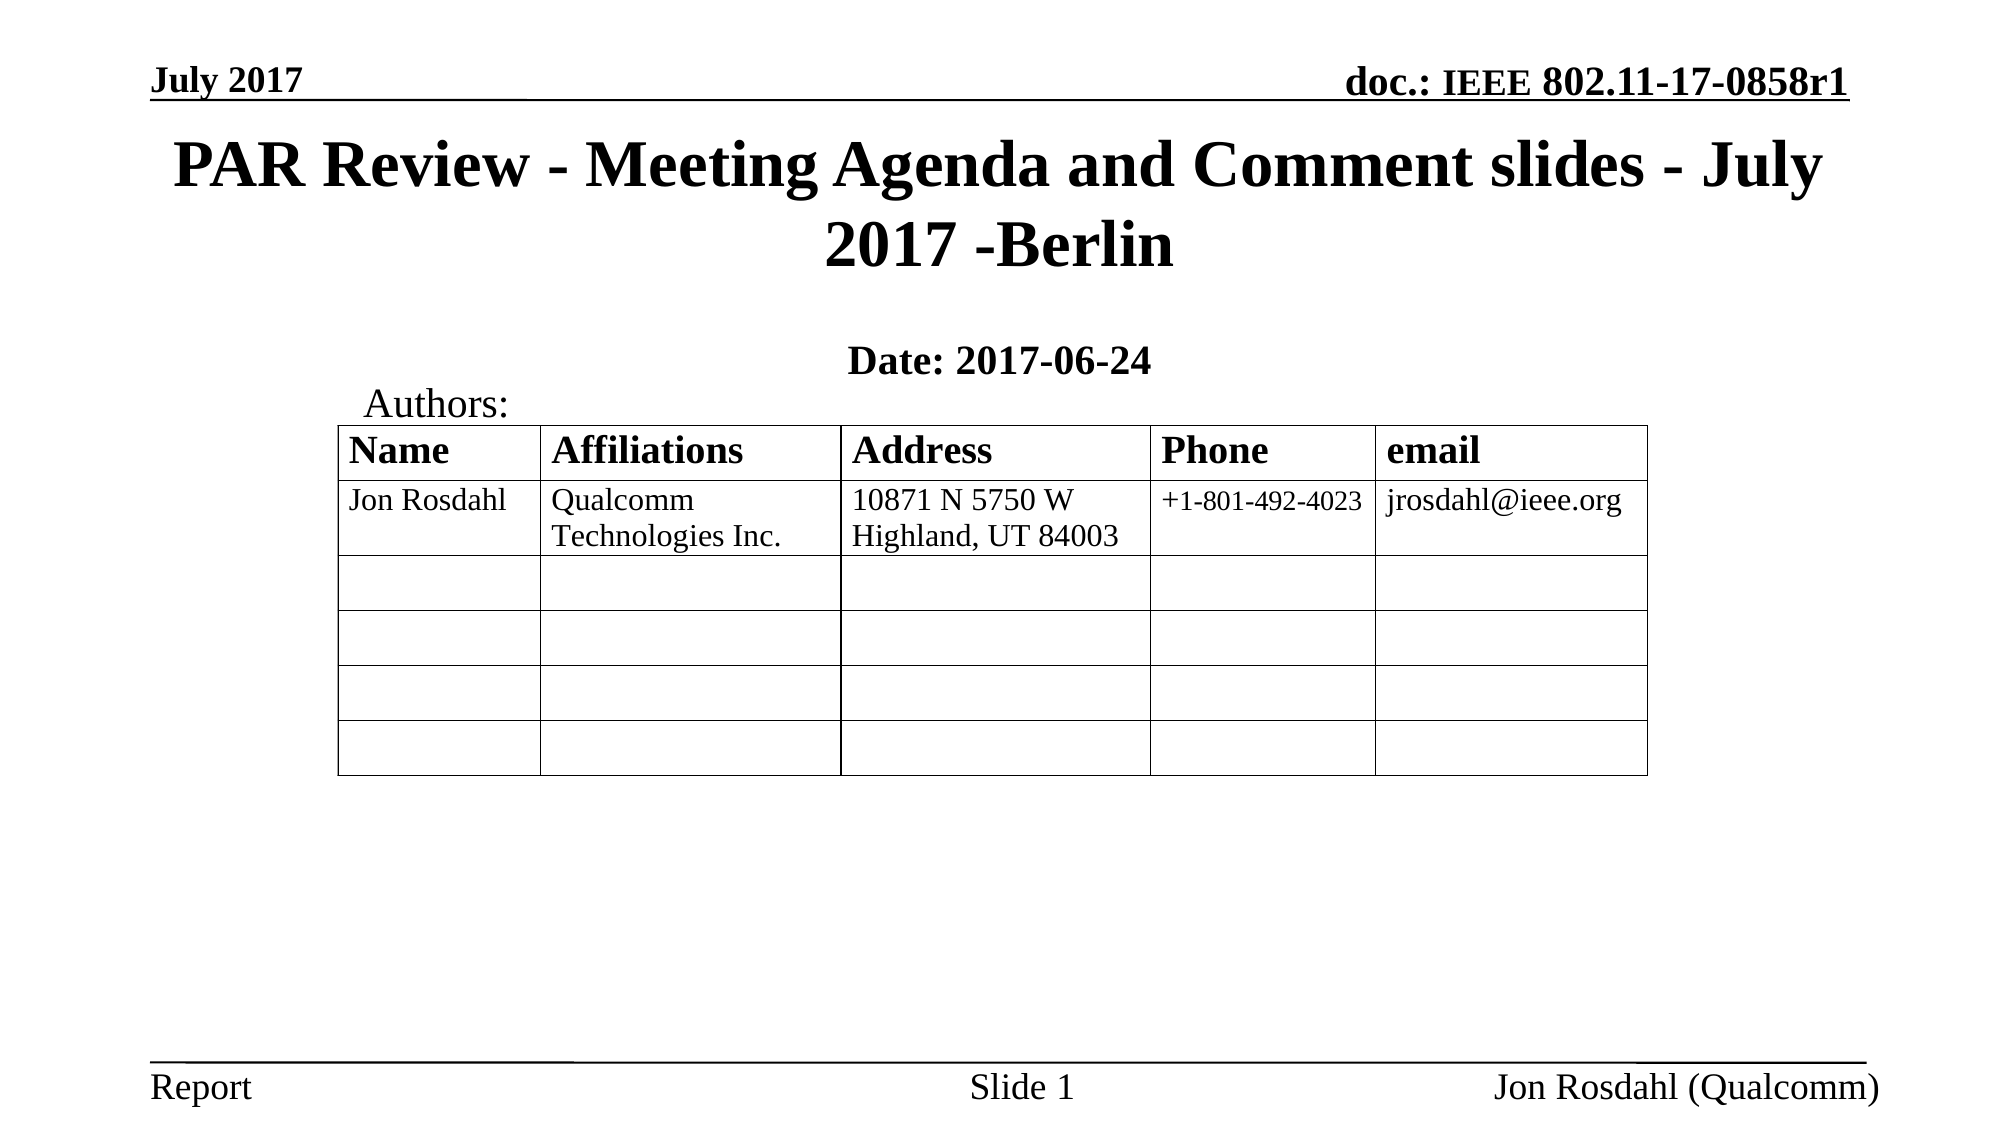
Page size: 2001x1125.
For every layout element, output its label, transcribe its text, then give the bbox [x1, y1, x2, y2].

text_box Authors: [348, 368, 586, 423]
title PAR Review - Meeting Agenda and Comment slides - July 2017 -Berlin [149, 112, 1850, 288]
footer Jon Rosdahl (Qualcomm) [1436, 1061, 1881, 1108]
slide_number Slide 1 [950, 1061, 1095, 1125]
list Date: 2017-06-24 [149, 324, 1850, 1000]
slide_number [149, 49, 431, 100]
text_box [337, 424, 1651, 823]
